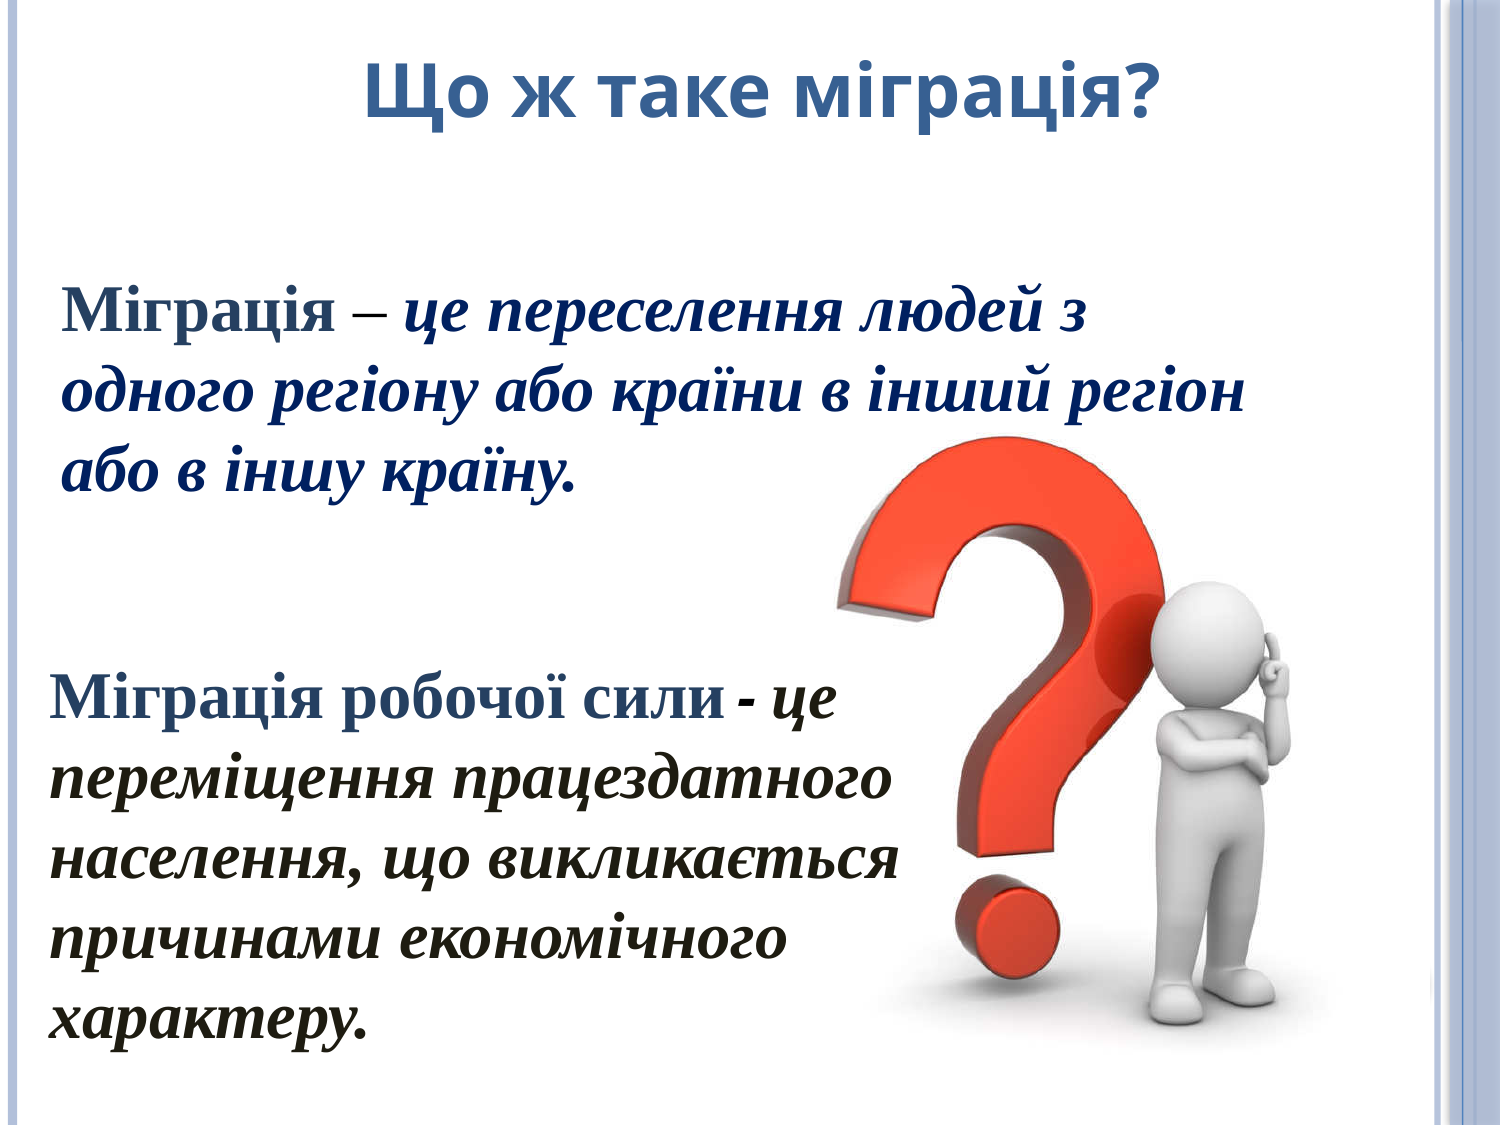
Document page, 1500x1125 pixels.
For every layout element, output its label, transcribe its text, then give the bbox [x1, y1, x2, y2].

picture [749, 386, 1431, 1095]
text_box Міграція – це переселення людей з одного регіону або країни в інший регіон або в іншу країну. [46, 257, 1290, 513]
text_box Міграція робочої сили - це переміщення працездатного населення, що викликається причинами економічного характеру. [35, 644, 743, 1059]
text_box Що ж таке міграція? [281, 35, 1243, 140]
